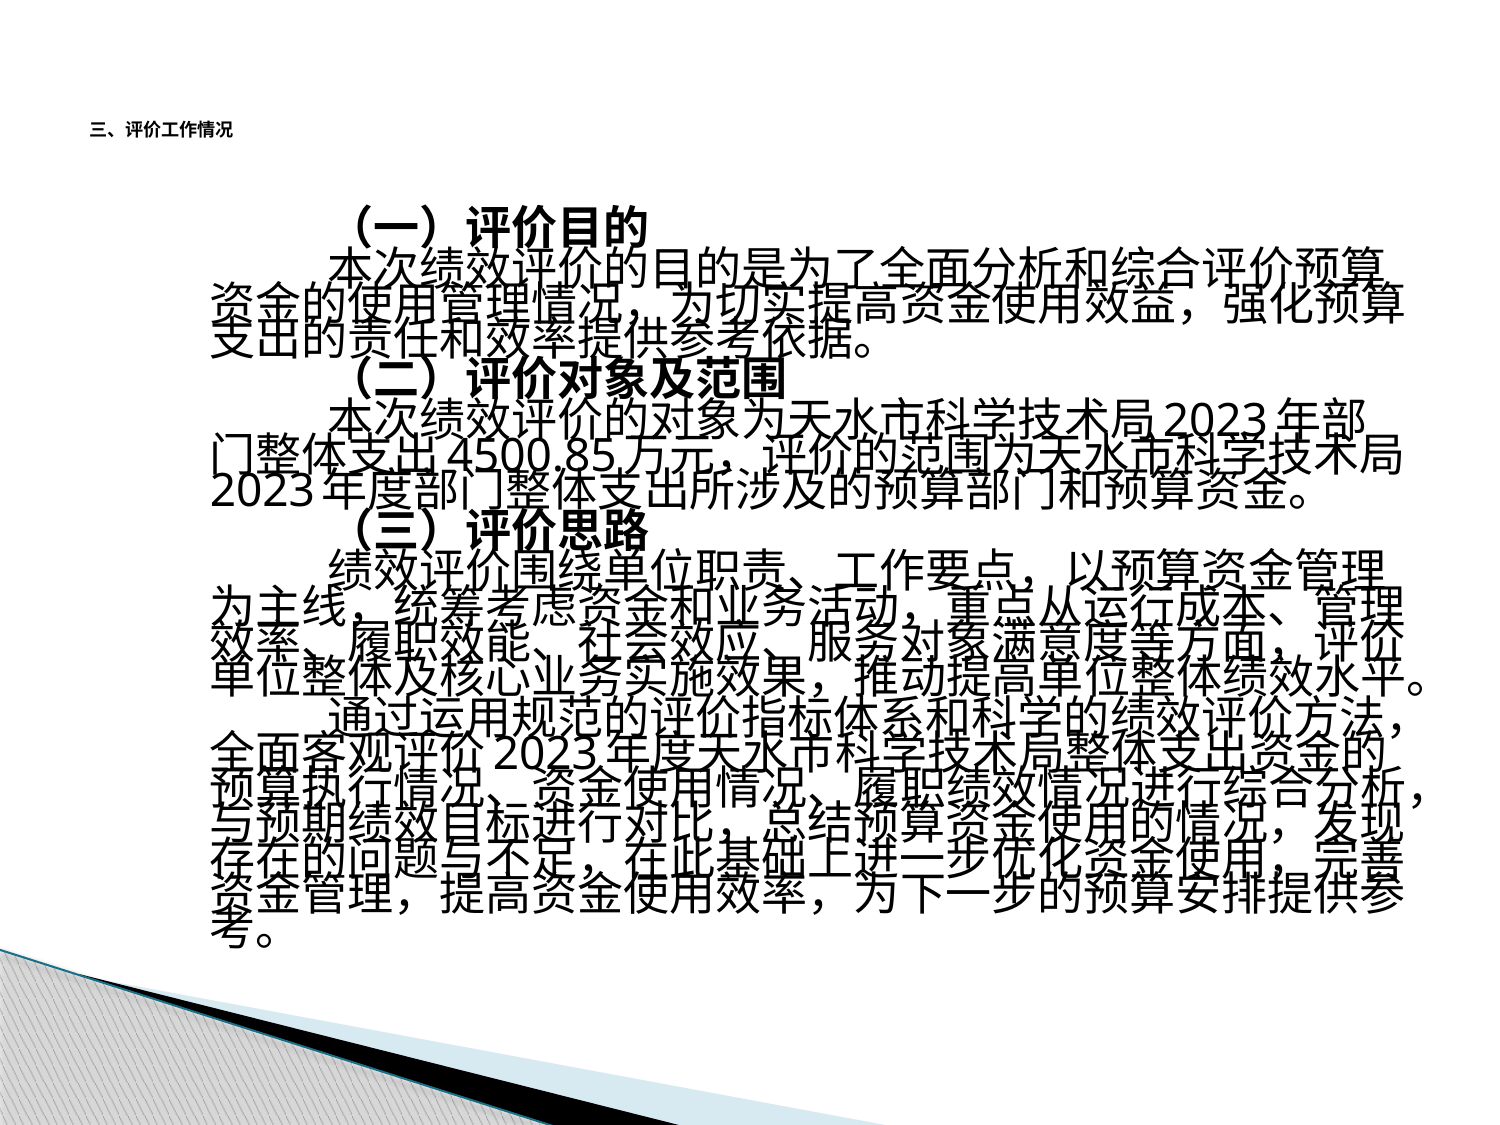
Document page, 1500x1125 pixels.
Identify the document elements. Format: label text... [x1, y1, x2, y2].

title 三、评价工作情况 [75, 82, 1425, 176]
list （一）评价目的 本次绩效评价的目的是为了全面分析和综合评价预算资金的使用管理情况，为切实提高资金使用效益，强化预算支出的责任和效率提供参考依据。 （二）评价对象及范围 本次绩效评价的对象为天水市科学技术局2023年部门整体支出4500.85万元，评价的范围为天水市科学技术局2023年度部门整体支出所涉及的预算部门和预算资金。 （三）评价思路 绩效评价围绕单位职责、工作要点，以预算资金管理为主线，统筹考虑资金和业务活动，重点从运行成本、管理效率、履职效能、社会效应、服务对象满意度等方面，评价单位整体及核心业务实施效果，推动提高单位整体绩效水平。 通过运用规范的评价指标体系和科学的绩效评价方法，全面客观评价2023年度天水市科学技术局整体支出资金的预算执行情况、资金使用情况、履职绩效情况进行综合分析，与预期绩效目标进行对比，总结预算资金使用的情况，发现存在的问题与不足，在此基础上进一步优化资金使用，完善资金管理，提高资金使用效率，为下一步的预算安排提供参考。 [75, 210, 1425, 1008]
